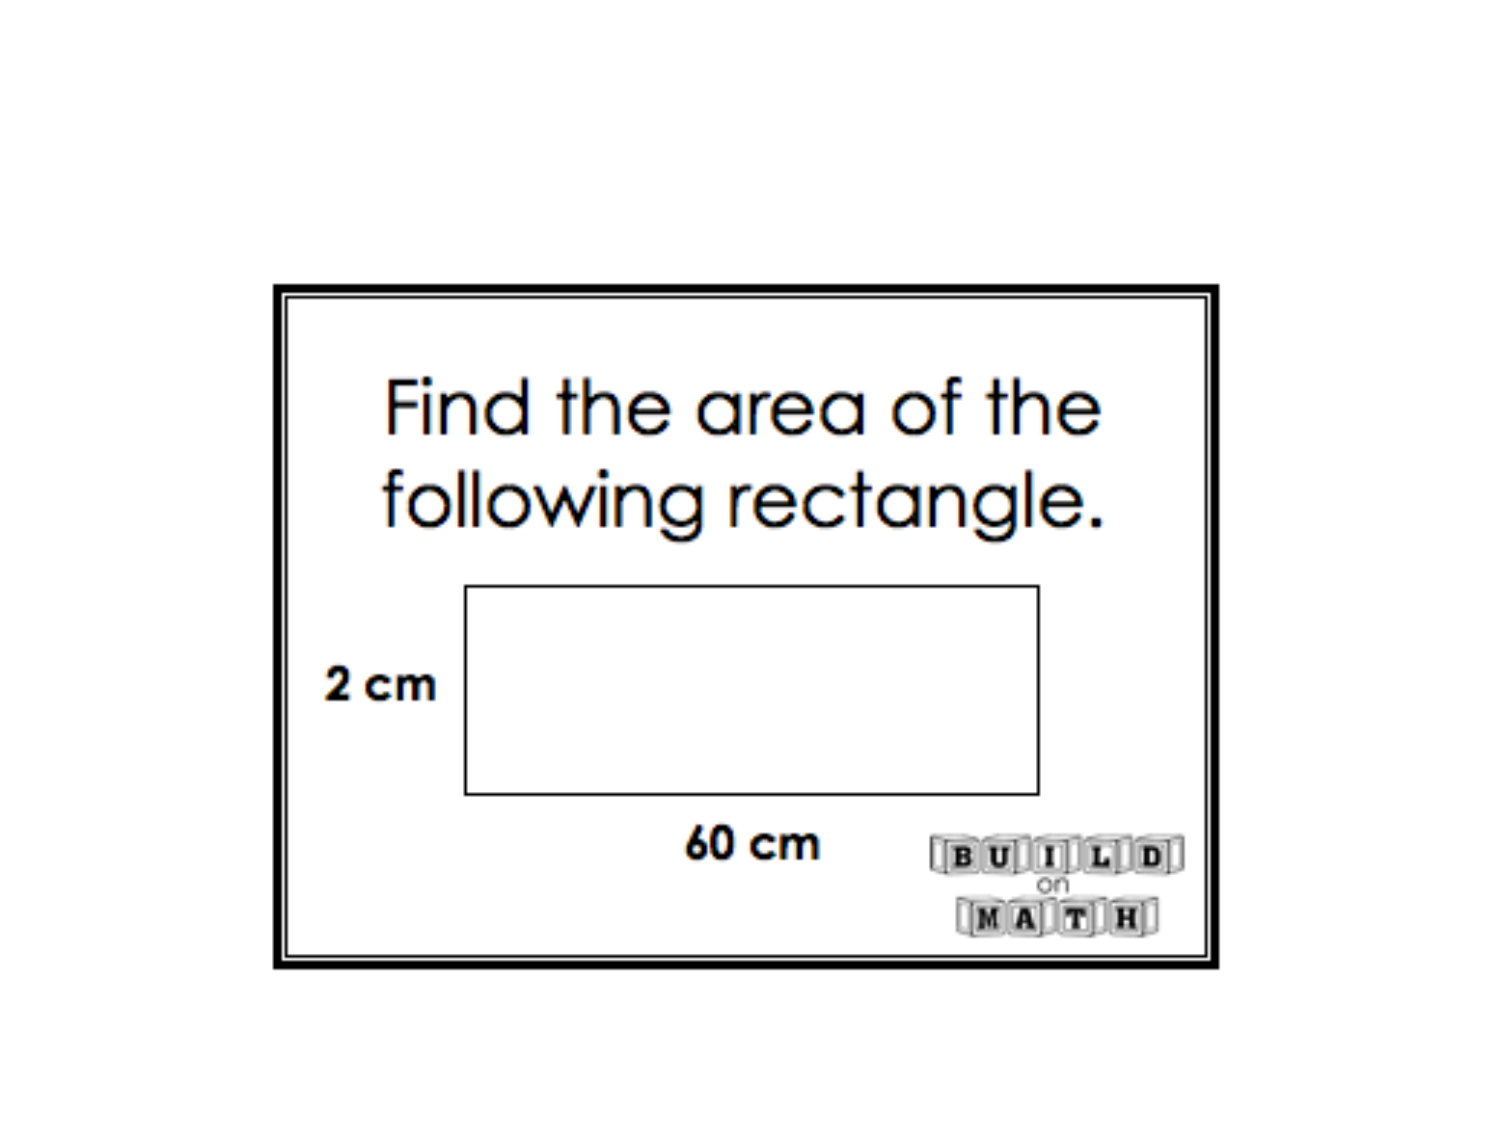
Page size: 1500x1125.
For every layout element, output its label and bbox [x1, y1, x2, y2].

list [74, 262, 1426, 1006]
